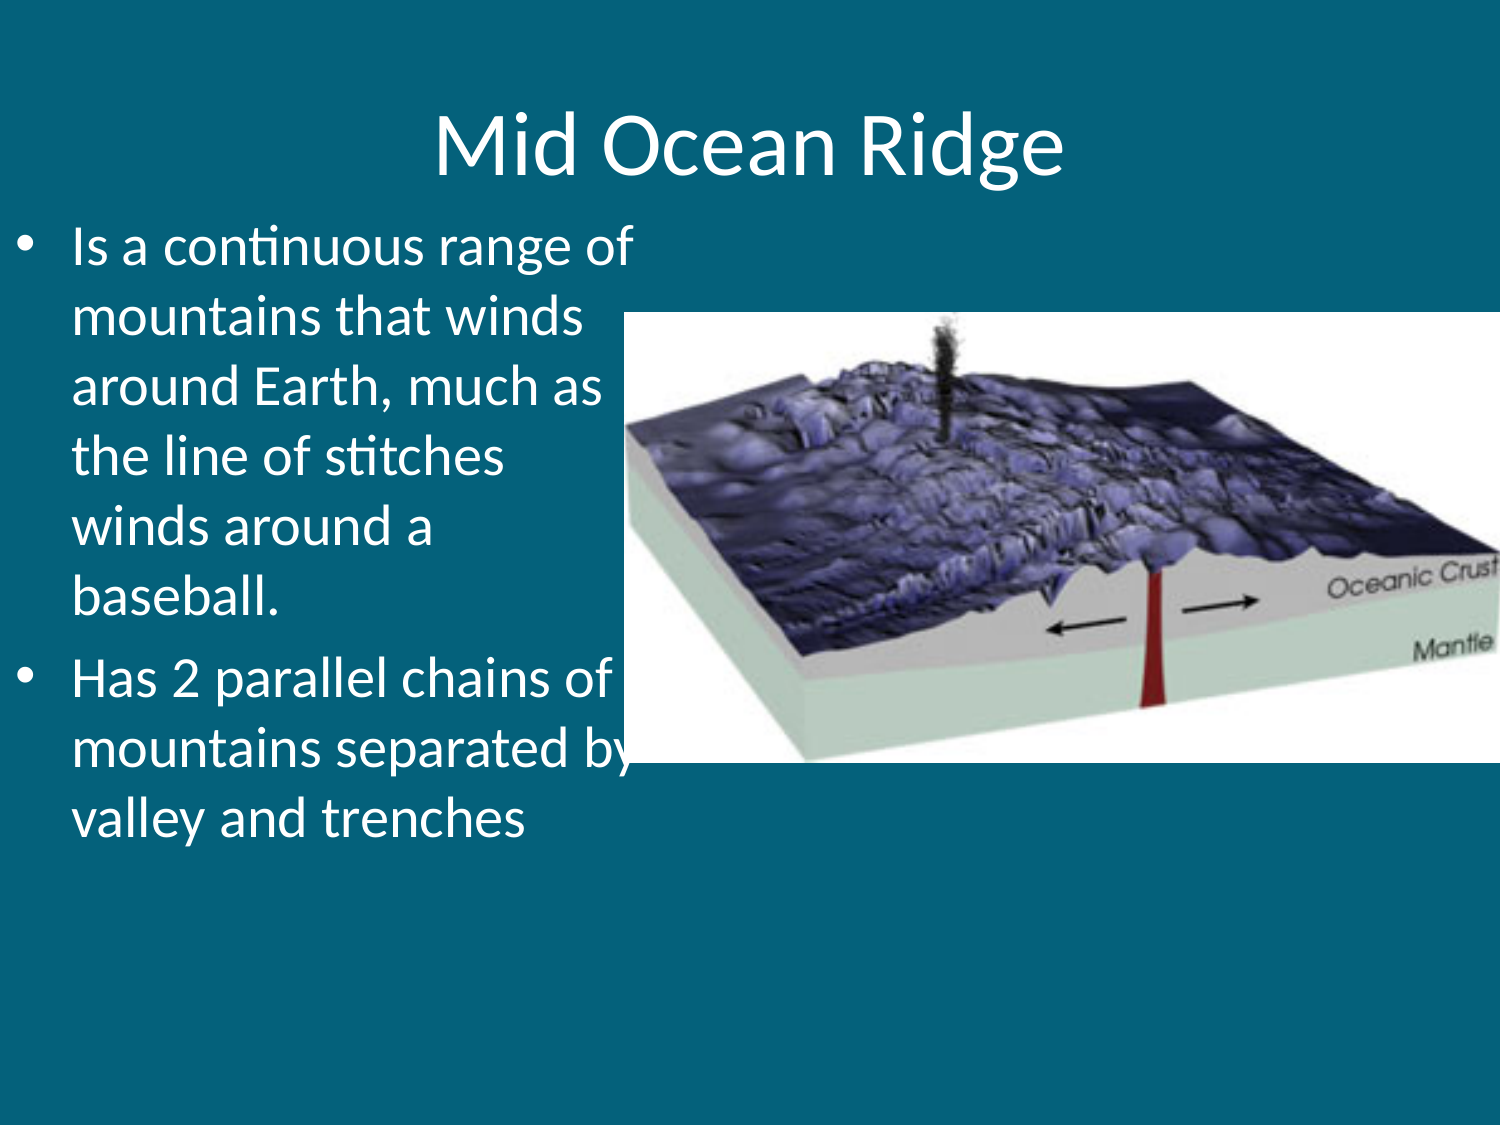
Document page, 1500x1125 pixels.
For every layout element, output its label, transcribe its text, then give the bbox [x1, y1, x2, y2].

title Mid Ocean Ridge [75, 45, 1425, 233]
list Is a continuous range of mountains that winds around Earth, much as the line of stitches winds around a baseball. Has 2 parallel chains of mountains separated by valley and trenches [0, 200, 663, 943]
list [624, 312, 1500, 763]
